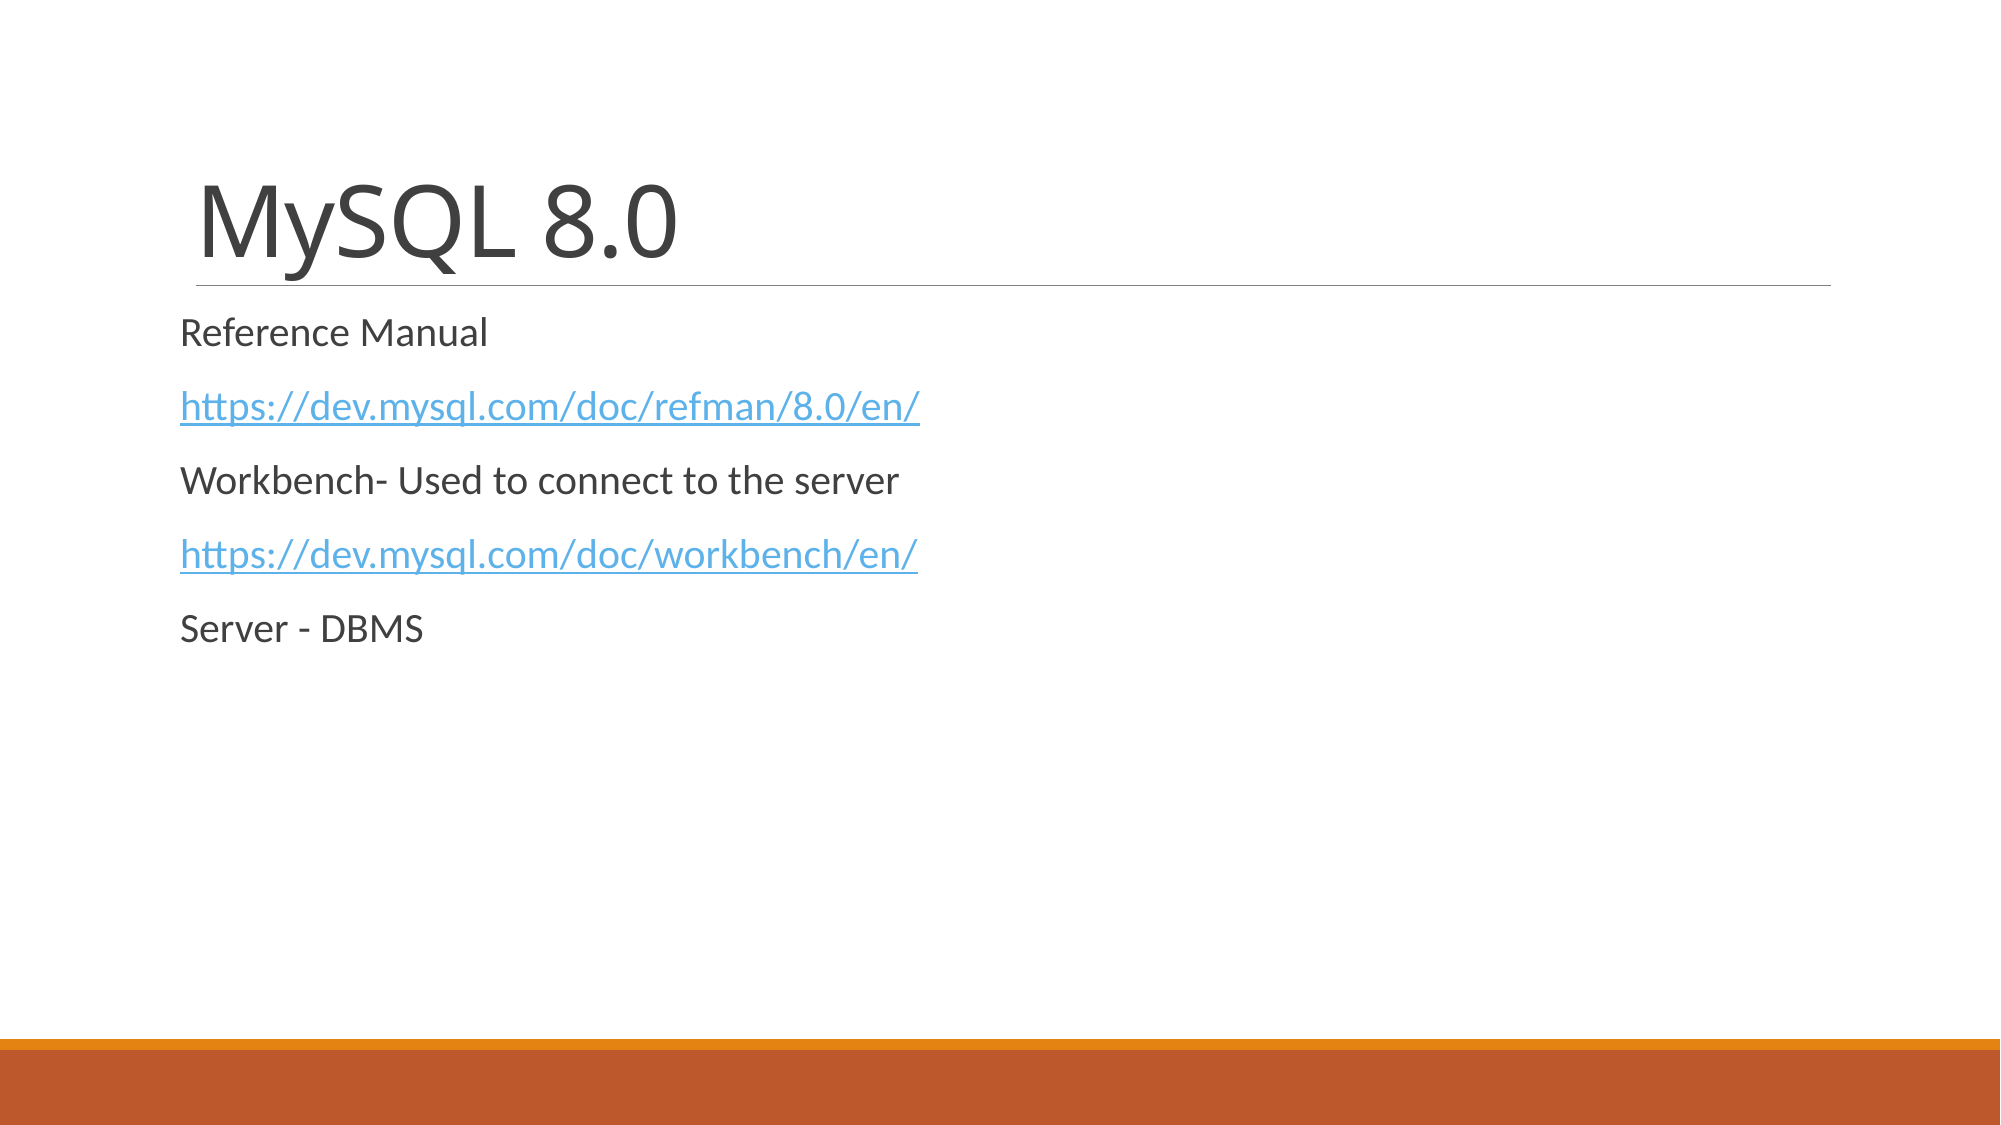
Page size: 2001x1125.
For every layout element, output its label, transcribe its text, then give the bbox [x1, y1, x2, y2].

list Reference Manual https://dev.mysql.com/doc/refman/8.0/en/ Workbench- Used to connect to the server https://dev.mysql.com/doc/workbench/en/ Server - DBMS [180, 302, 1830, 963]
title MySQL 8.0 [180, 47, 1830, 285]
